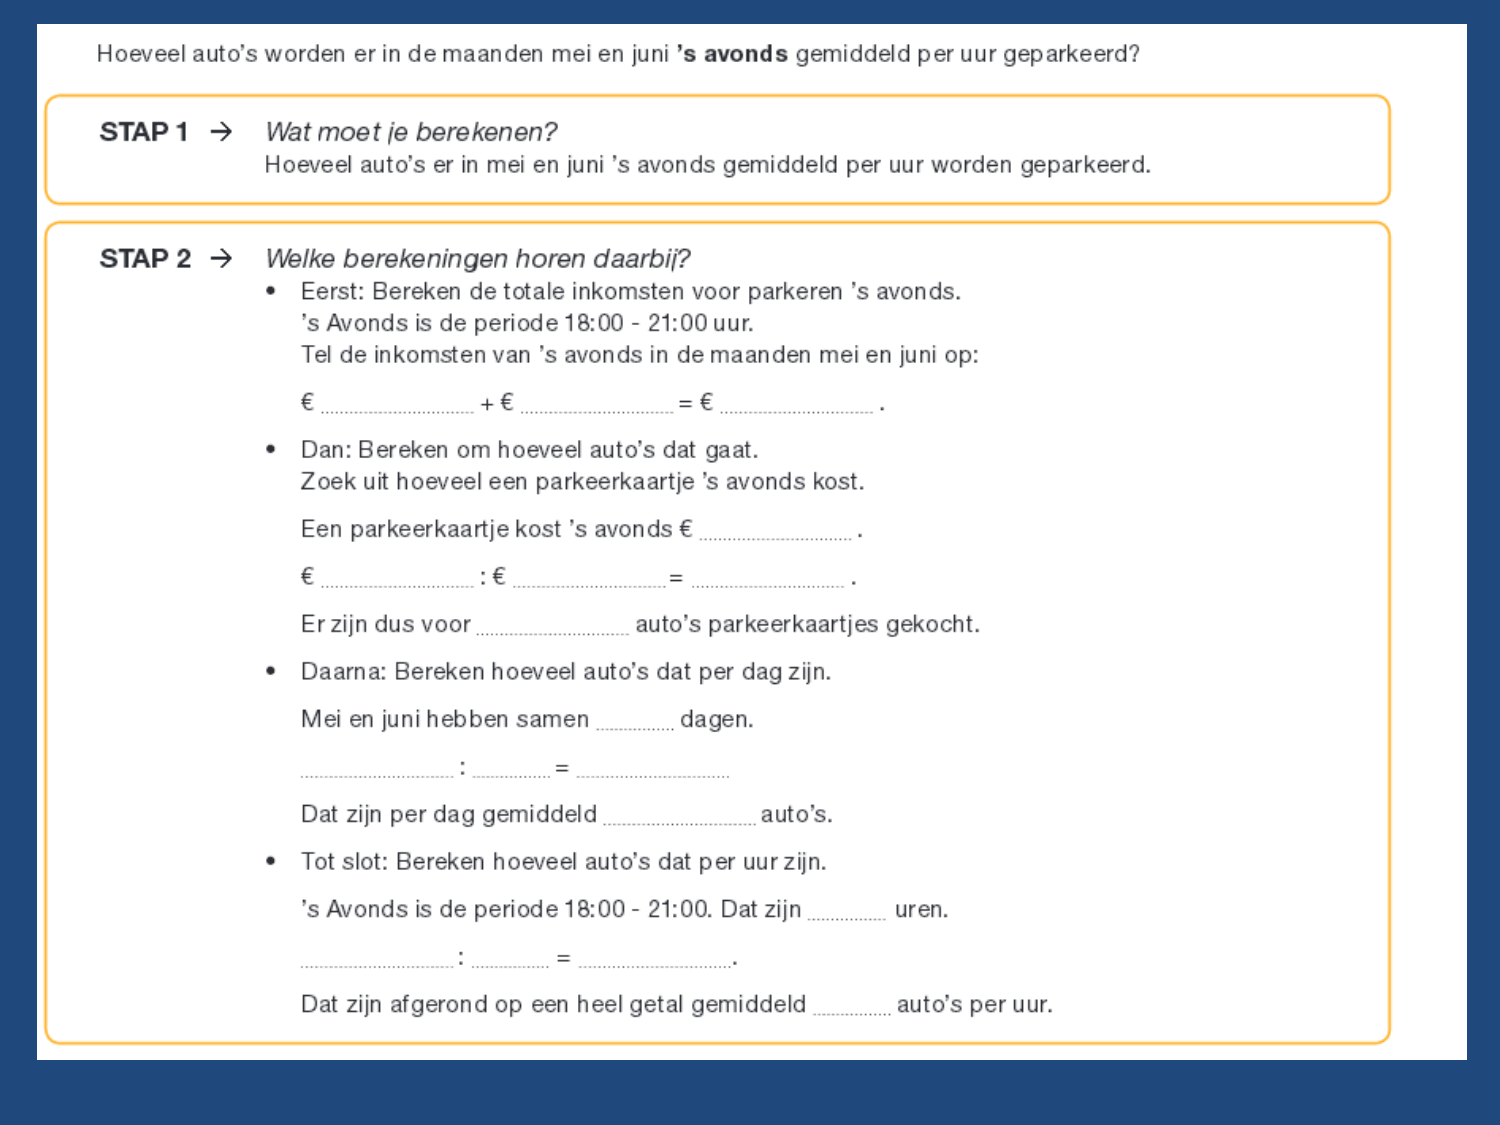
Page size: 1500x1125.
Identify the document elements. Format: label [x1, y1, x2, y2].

list [37, 24, 1467, 1061]
